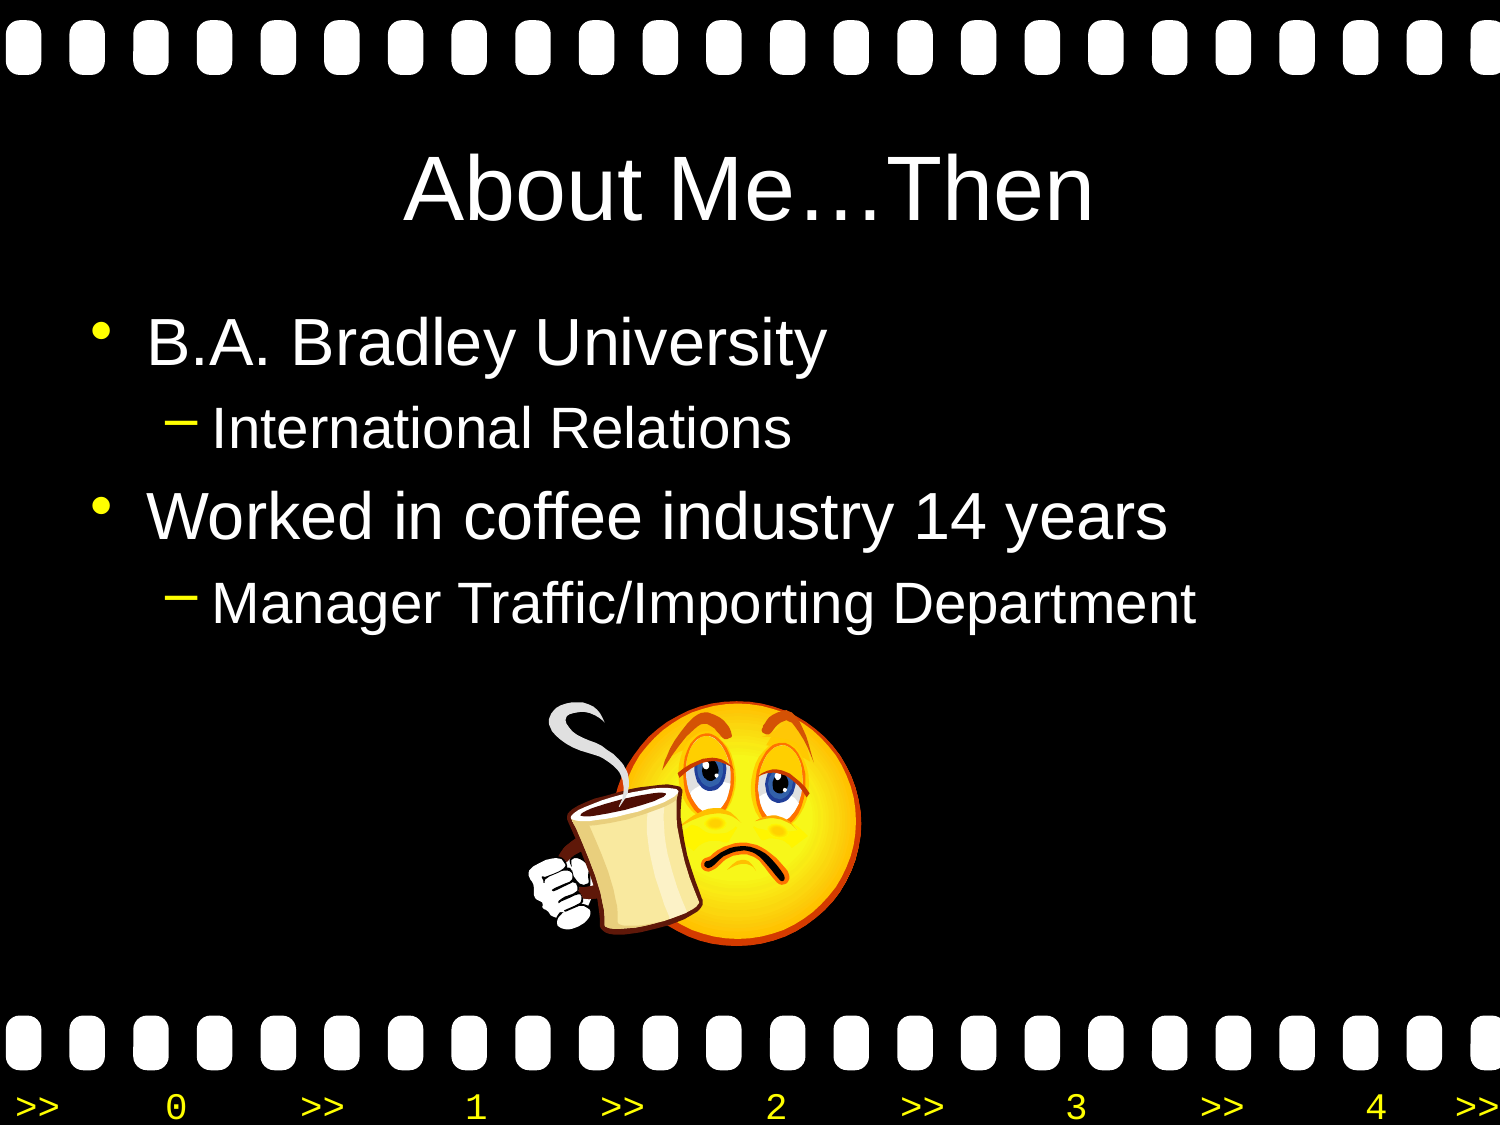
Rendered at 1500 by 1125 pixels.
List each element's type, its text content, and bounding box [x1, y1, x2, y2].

picture [524, 699, 863, 948]
title About Me…Then [74, 89, 1426, 278]
list B.A. Bradley University International Relations Worked in coffee industry 14 years Manager Traffic/Importing Department [74, 290, 1426, 1006]
